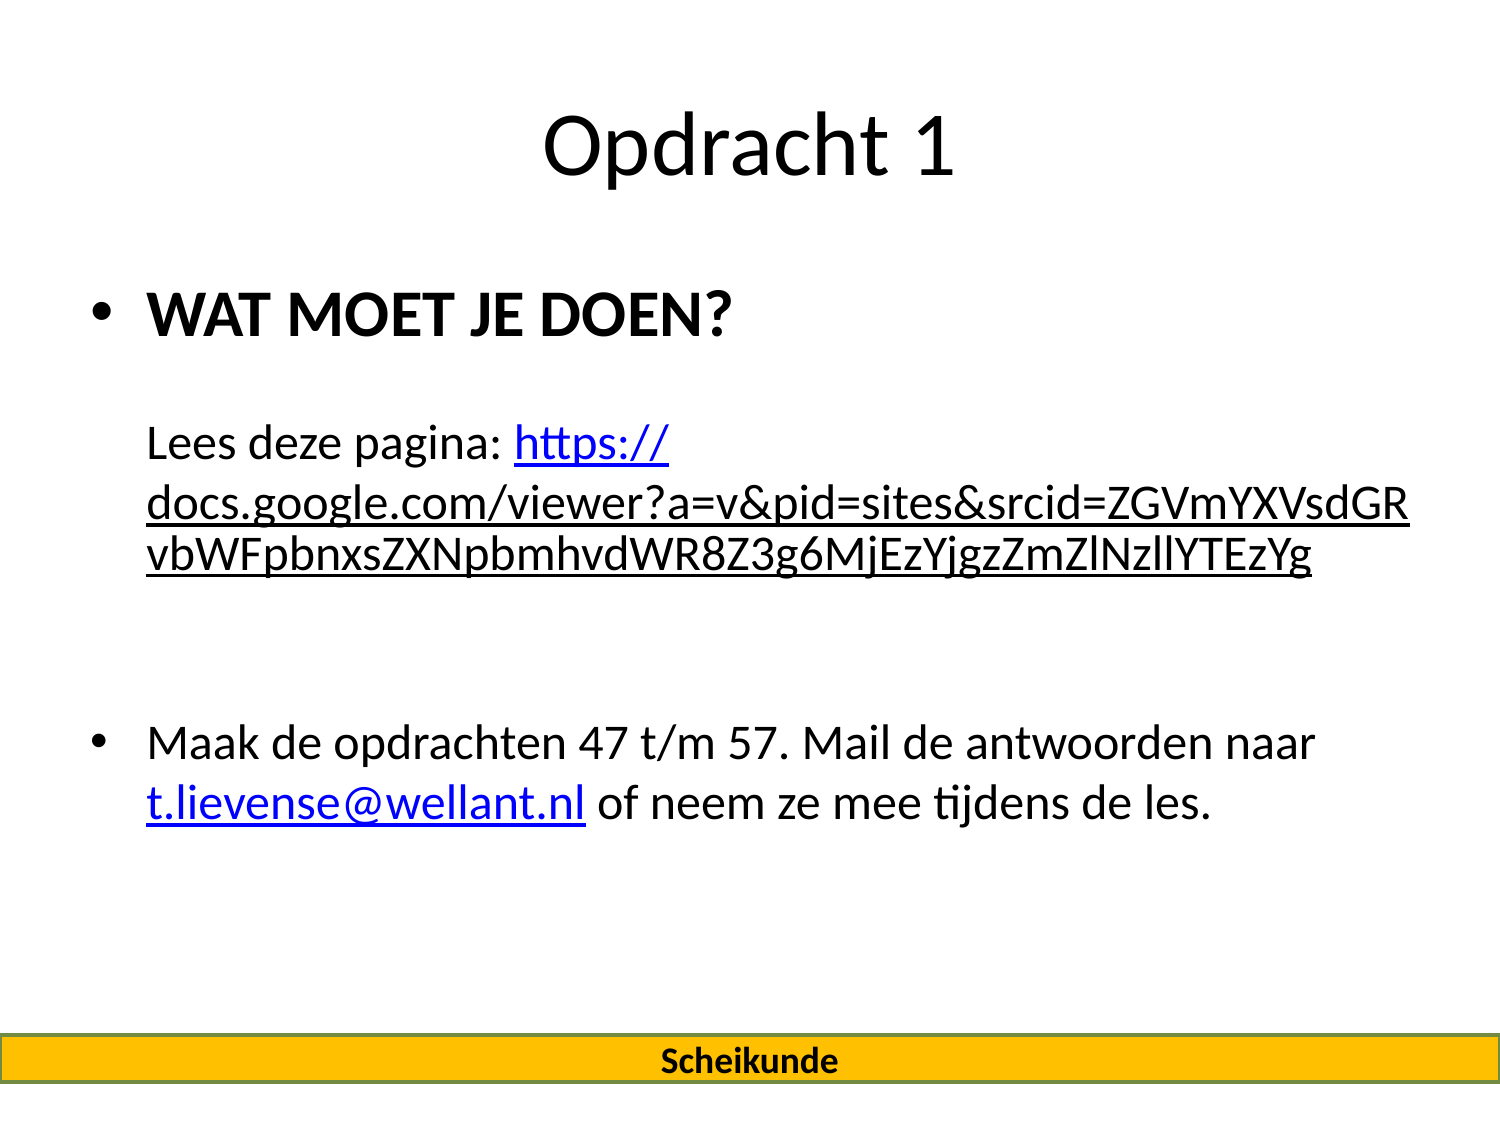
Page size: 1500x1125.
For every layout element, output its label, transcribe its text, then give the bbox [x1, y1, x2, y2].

list WAT MOET JE DOEN? Lees deze pagina: https://docs.google.com/viewer?a=v&pid=sites&srcid=ZGVmYXVsdGRvbWFpbnxsZXNpbmhvdWR8Z3g6MjEzYjgzZmZlNzllYTEzYg Maak de opdrachten 47 t/m 57. Mail de antwoorden naar t.lievense@wellant.nl of neem ze mee tijdens de les. [75, 262, 1425, 799]
text_box Scheikunde [0, 1033, 1500, 1084]
title Opdracht 1 [75, 45, 1425, 233]
